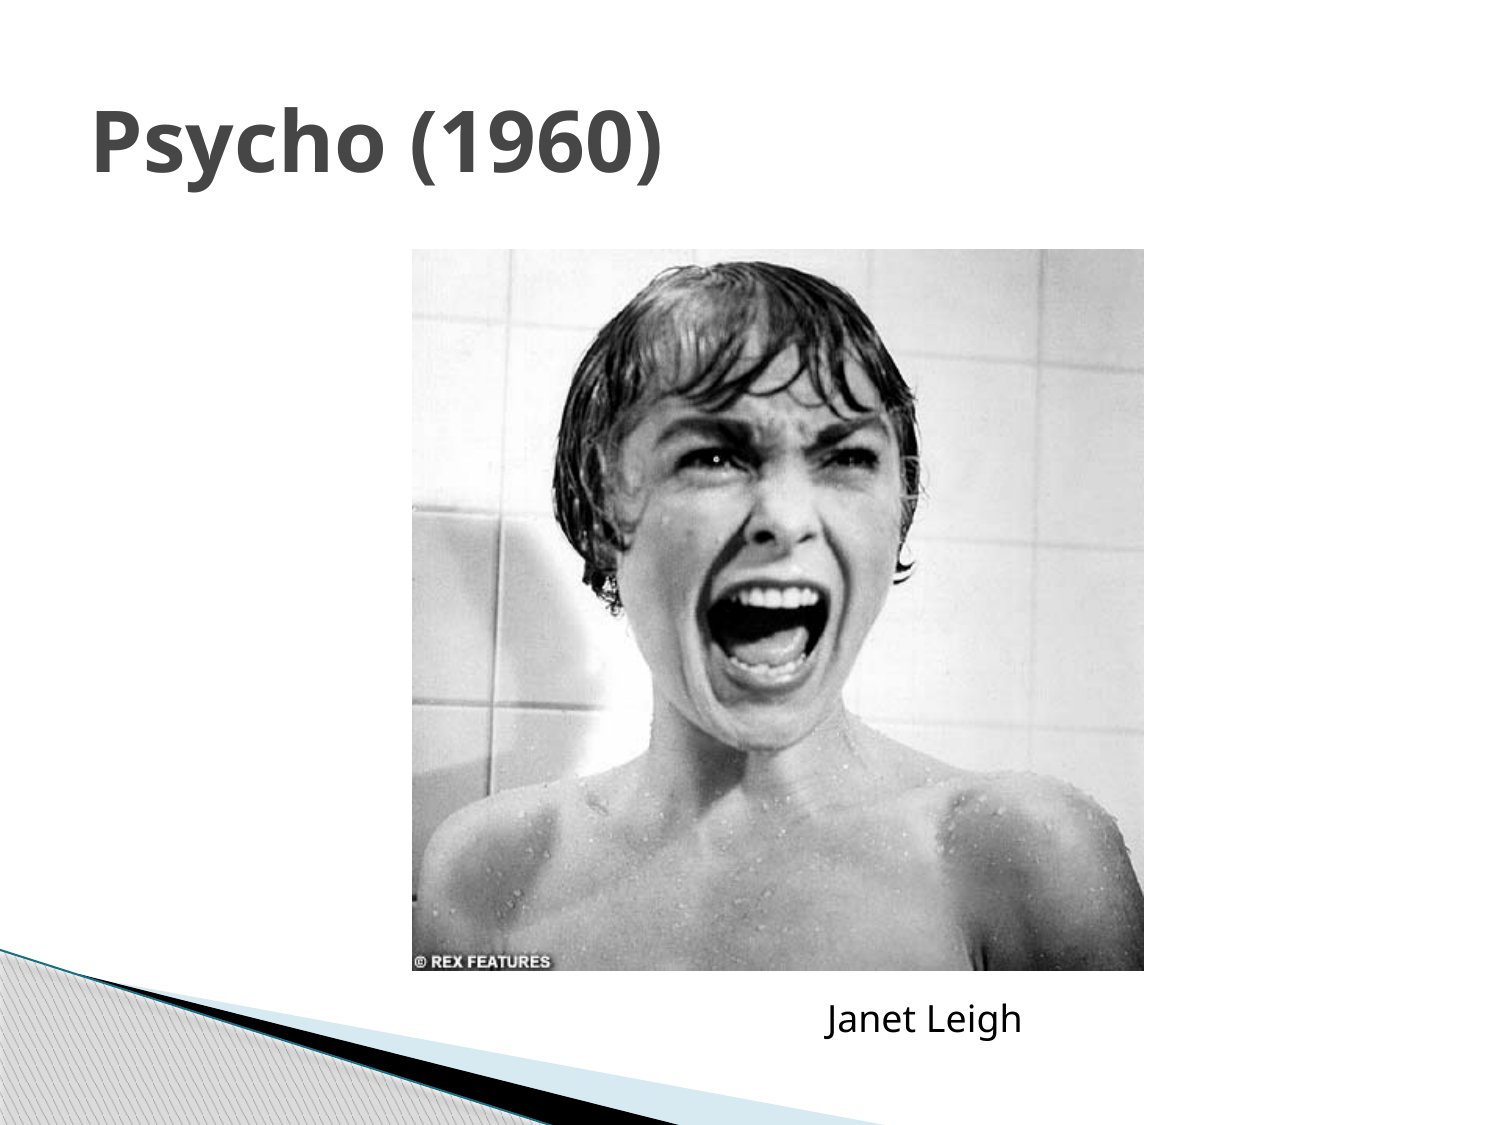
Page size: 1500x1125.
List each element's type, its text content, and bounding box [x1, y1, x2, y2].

title Psycho (1960) [75, 45, 1425, 233]
picture [412, 249, 1144, 971]
text_box Janet Leigh [812, 987, 1113, 1048]
